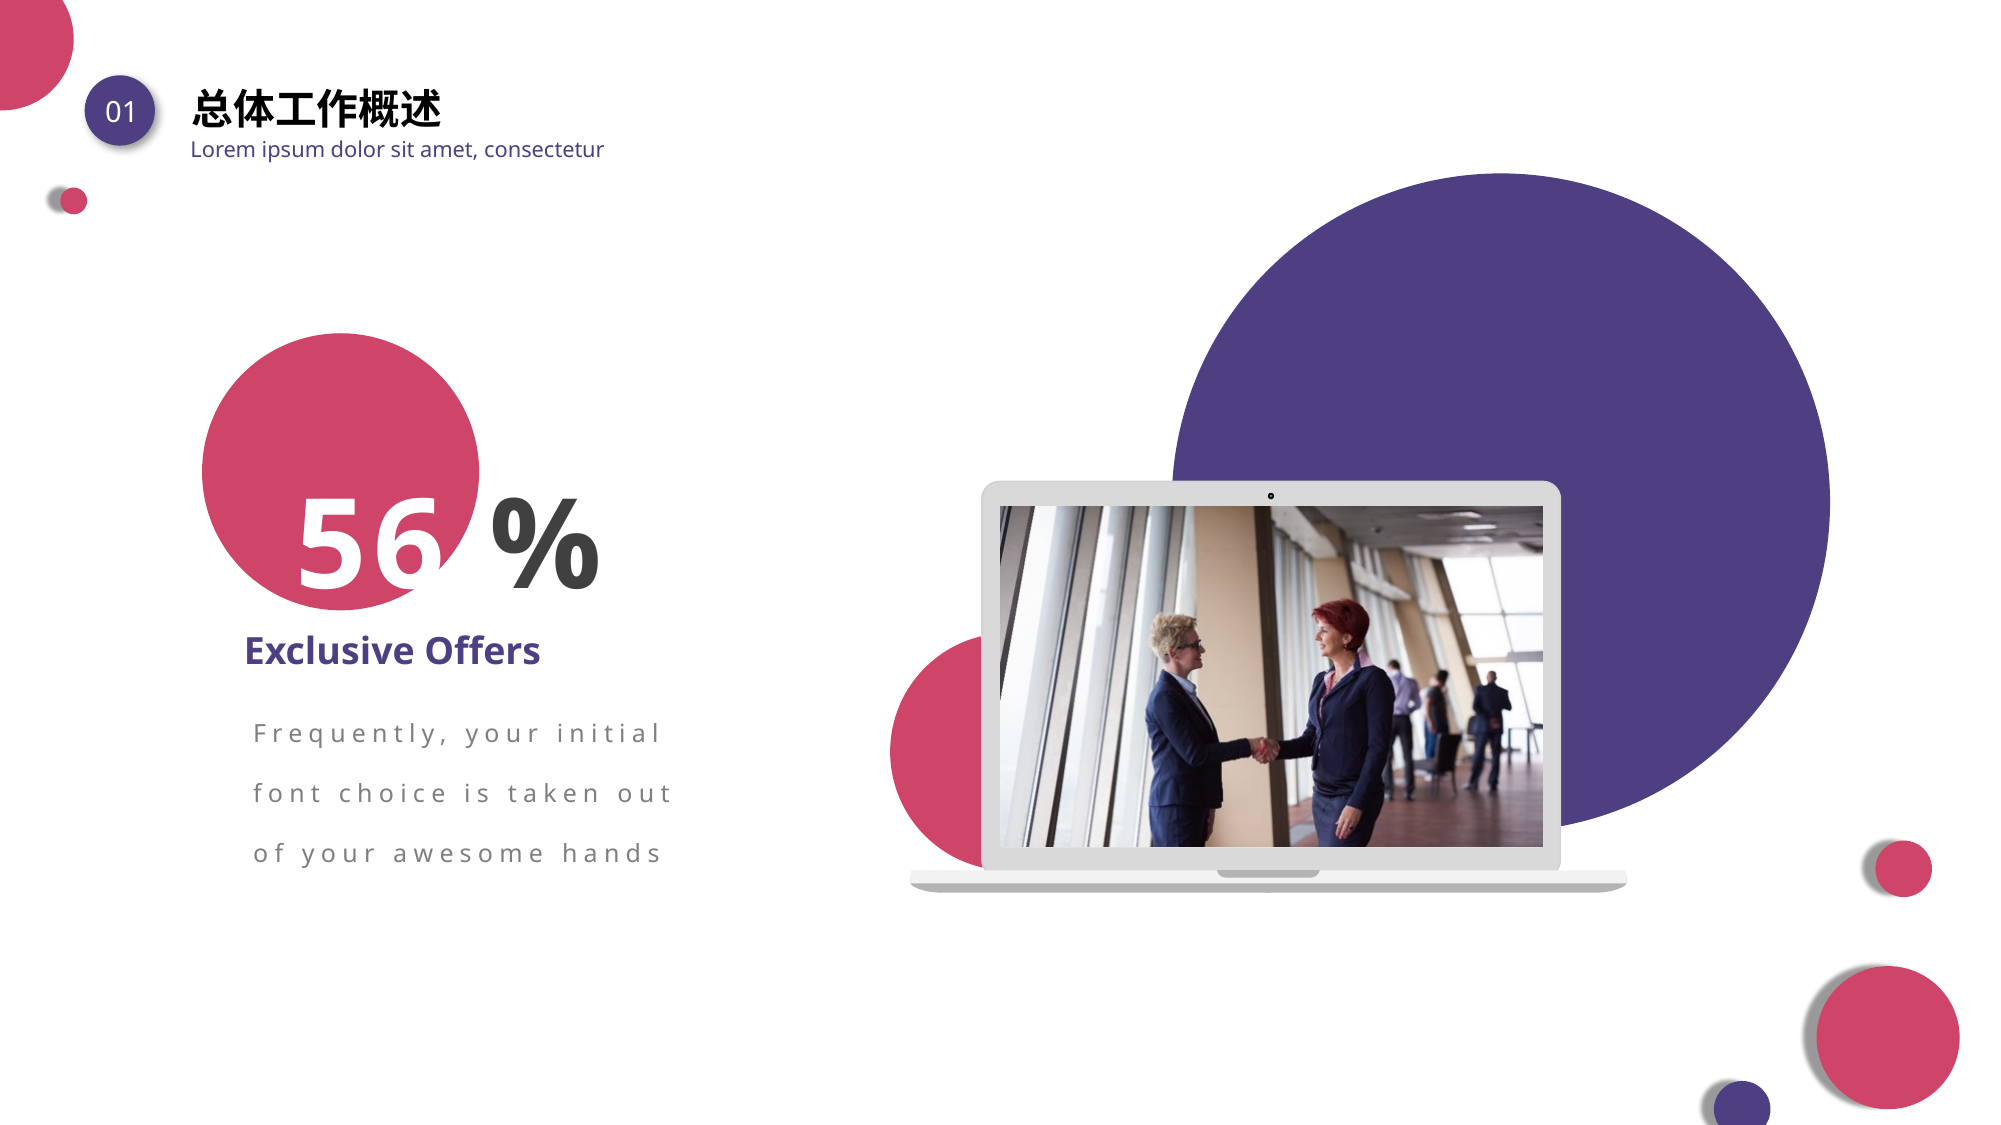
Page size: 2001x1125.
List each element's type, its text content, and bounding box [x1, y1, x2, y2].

text_box [93, 74, 147, 86]
picture [1000, 506, 1543, 847]
text_box [83, 89, 90, 131]
text_box [1815, 965, 1961, 1111]
text_box Exclusive Offers [229, 619, 557, 679]
text_box [1874, 839, 1934, 899]
text_box Frequently, your initial font choice is taken out of your awesome hands [235, 678, 727, 876]
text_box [910, 480, 1627, 893]
text_box [95, 137, 145, 147]
text_box [0, 0, 75, 112]
text_box [59, 186, 89, 216]
text_box [200, 347, 277, 597]
text_box [889, 684, 910, 820]
text_box [1171, 172, 1832, 808]
text_box 总体工作概述 [176, 75, 458, 127]
text_box Lorem ipsum dolor sit amet, consectetur [175, 127, 733, 169]
text_box 56 % [277, 304, 769, 623]
text_box [1712, 1079, 1772, 1125]
text_box 01 [90, 86, 183, 137]
